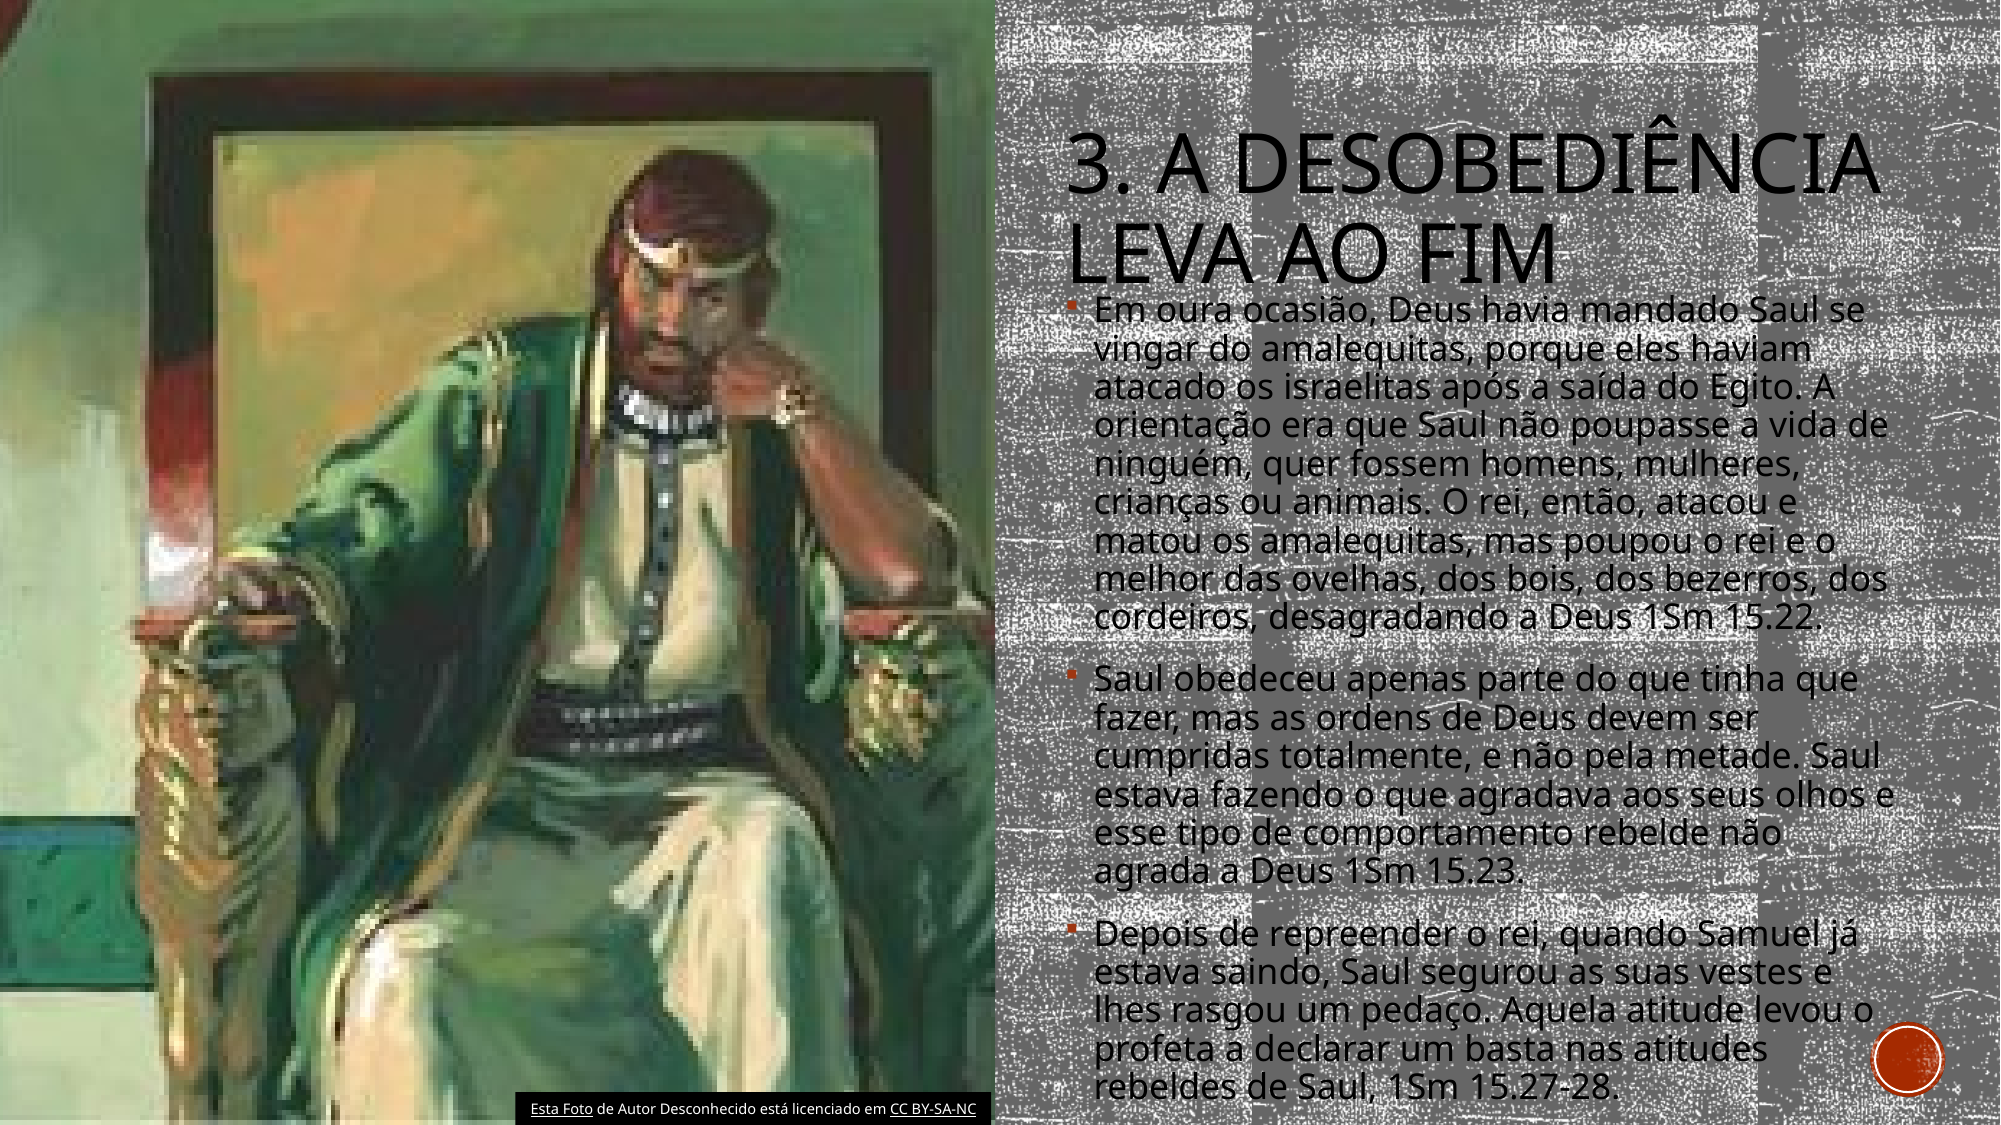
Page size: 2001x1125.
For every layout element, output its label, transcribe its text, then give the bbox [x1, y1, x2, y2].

picture [0, 0, 996, 1125]
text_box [1871, 1023, 1943, 1097]
title 3. A desobediência leva ao fim [1050, 79, 1920, 284]
list Em oura ocasião, Deus havia mandado Saul se vingar do amalequitas, porque eles haviam atacado os israelitas após a saída do Egito. A orientação era que Saul não poupasse a vida de ninguém, quer fossem homens, mulheres, crianças ou animais. O rei, então, atacou e matou os amalequitas, mas poupou o rei e o melhor das ovelhas, dos bois, dos bezerros, dos cordeiros, desagradando a Deus 1Sm 15.22. Saul obedeceu apenas parte do que tinha que fazer, mas as ordens de Deus devem ser cumpridas totalmente, e não pela metade. Saul estava fazendo o que agradava aos seus olhos e esse tipo de comportamento rebelde não agrada a Deus 1Sm 15.23. Depois de repreender o rei, quando Samuel já estava saindo, Saul segurou as suas vestes e lhes rasgou um pedaço. Aquela atitude levou o profeta a declarar um basta nas atitudes rebeldes de Saul, 1Sm 15.27-28. [1050, 284, 1944, 1125]
text_box [996, 0, 2000, 1125]
